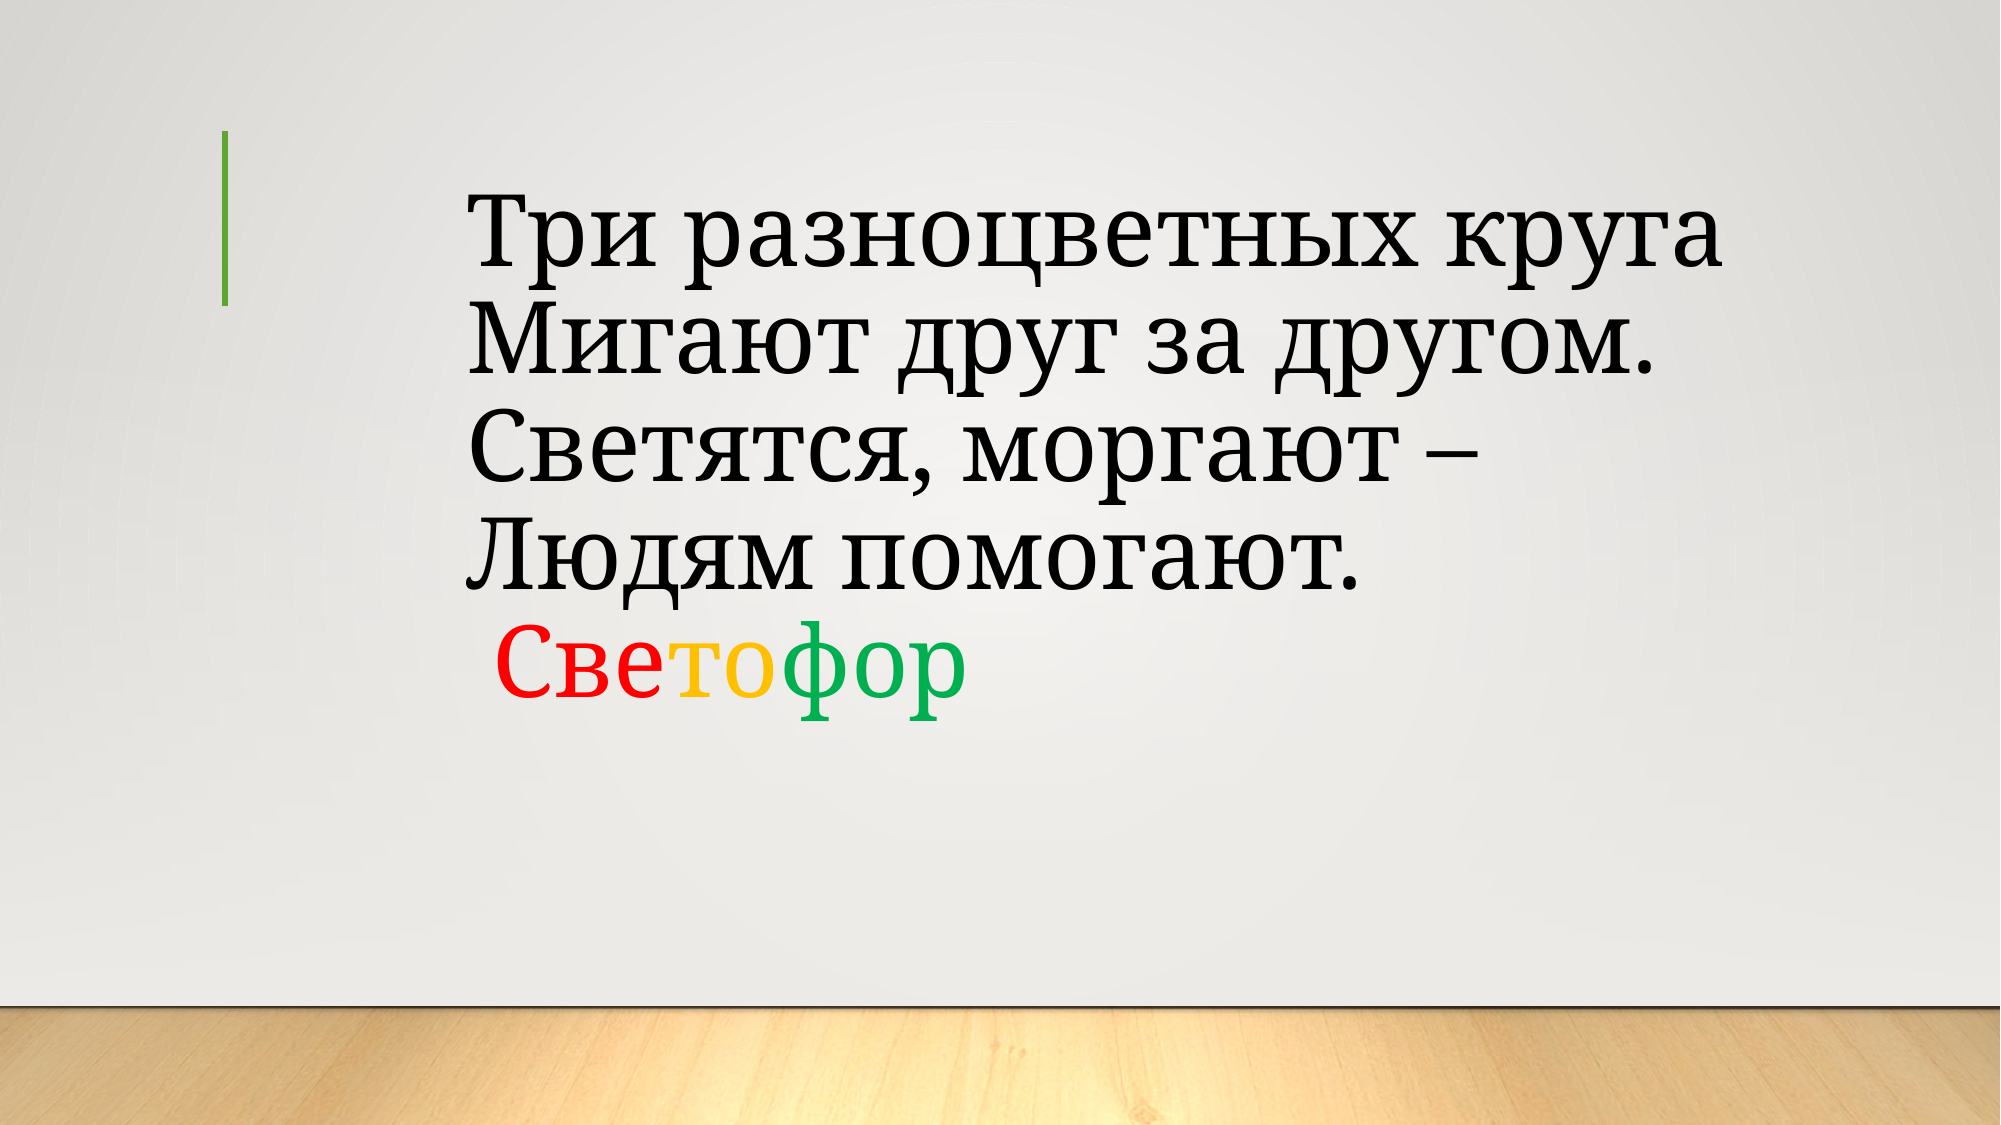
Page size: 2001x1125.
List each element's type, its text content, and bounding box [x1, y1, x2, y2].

picture [0, 1006, 2000, 1125]
title Три разноцветных круга Мигают друг за другом. Светятся, моргают – Людям помогают. Светофор [451, 158, 1865, 847]
